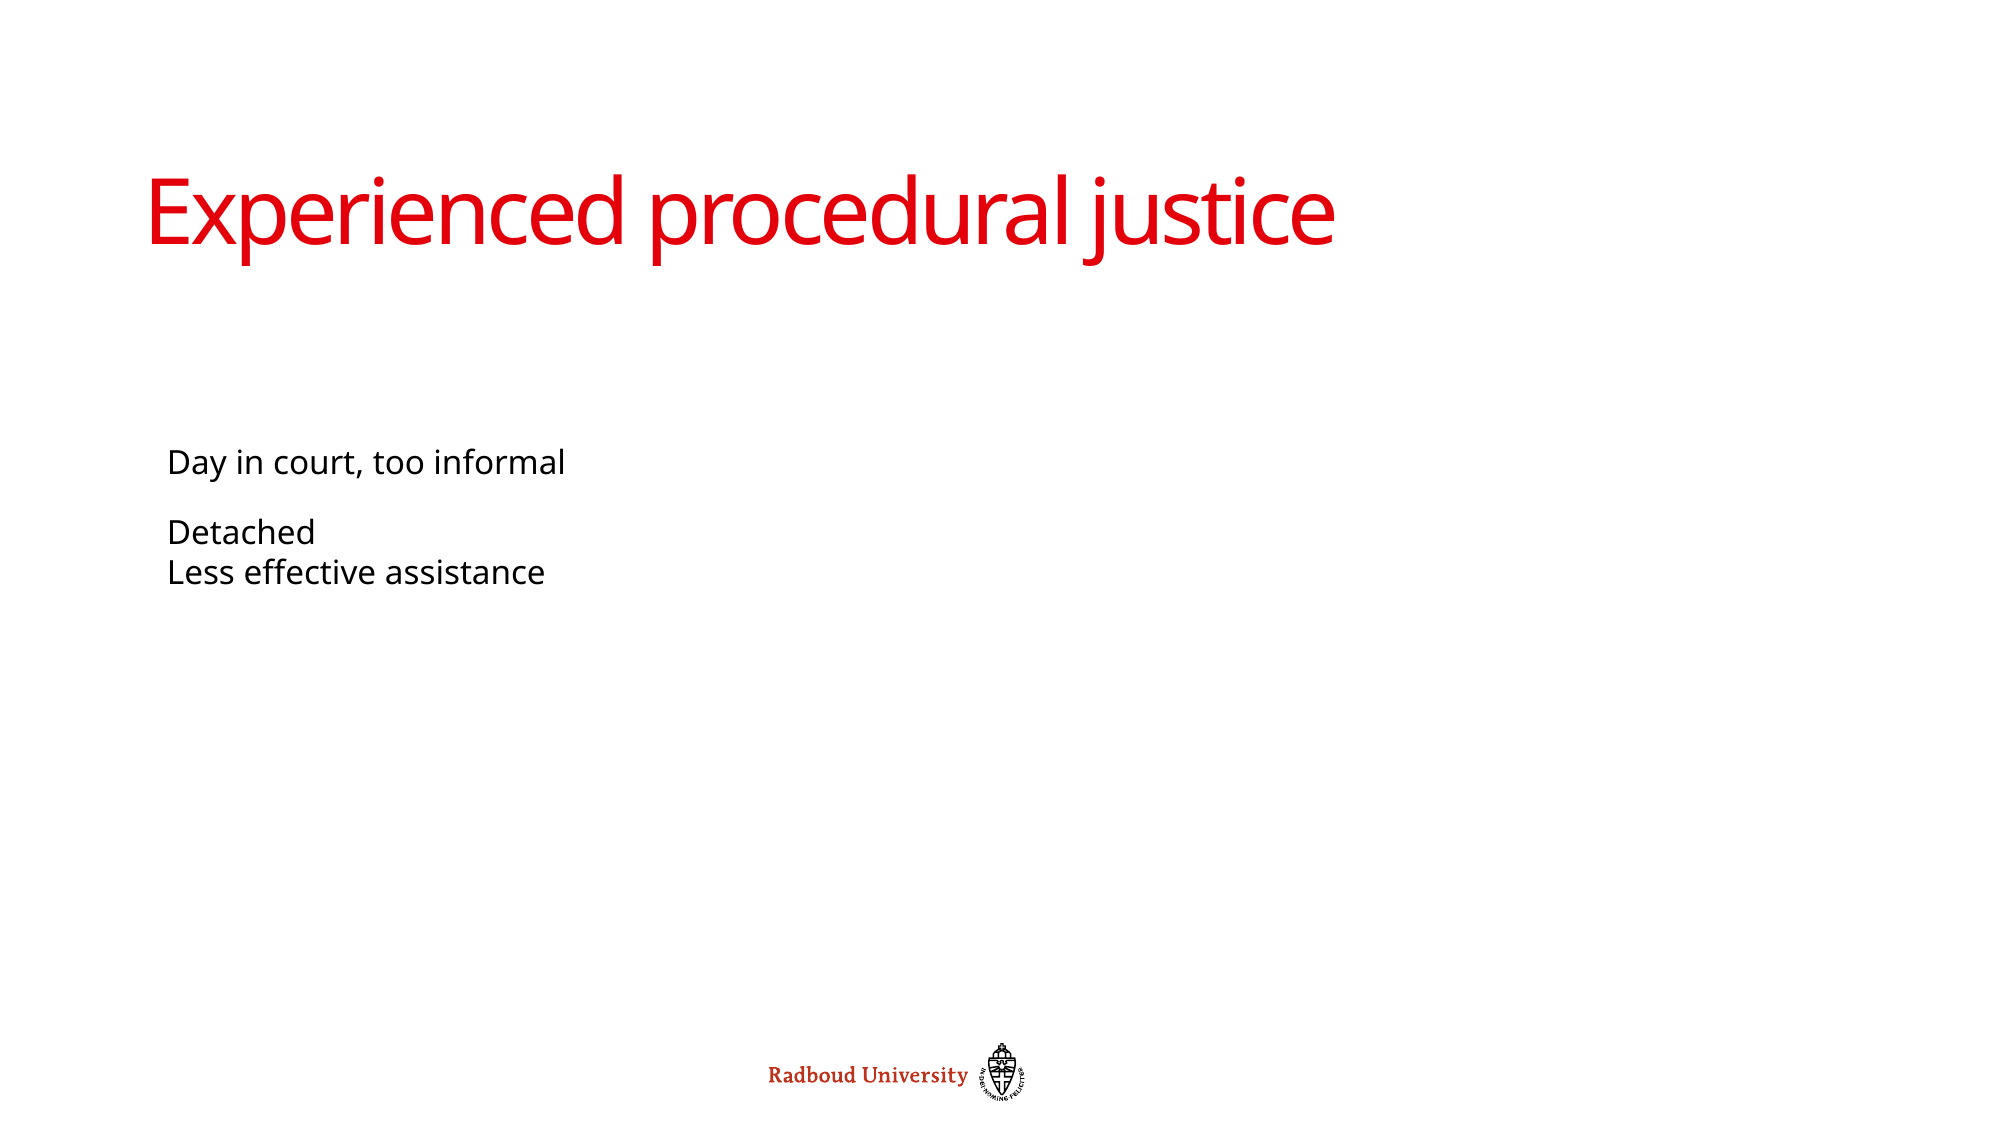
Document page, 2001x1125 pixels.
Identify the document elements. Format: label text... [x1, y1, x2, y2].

list Day in court, too informal Detached Less effective assistance [166, 302, 1857, 1039]
title Experienced procedural justice [143, 152, 1857, 271]
